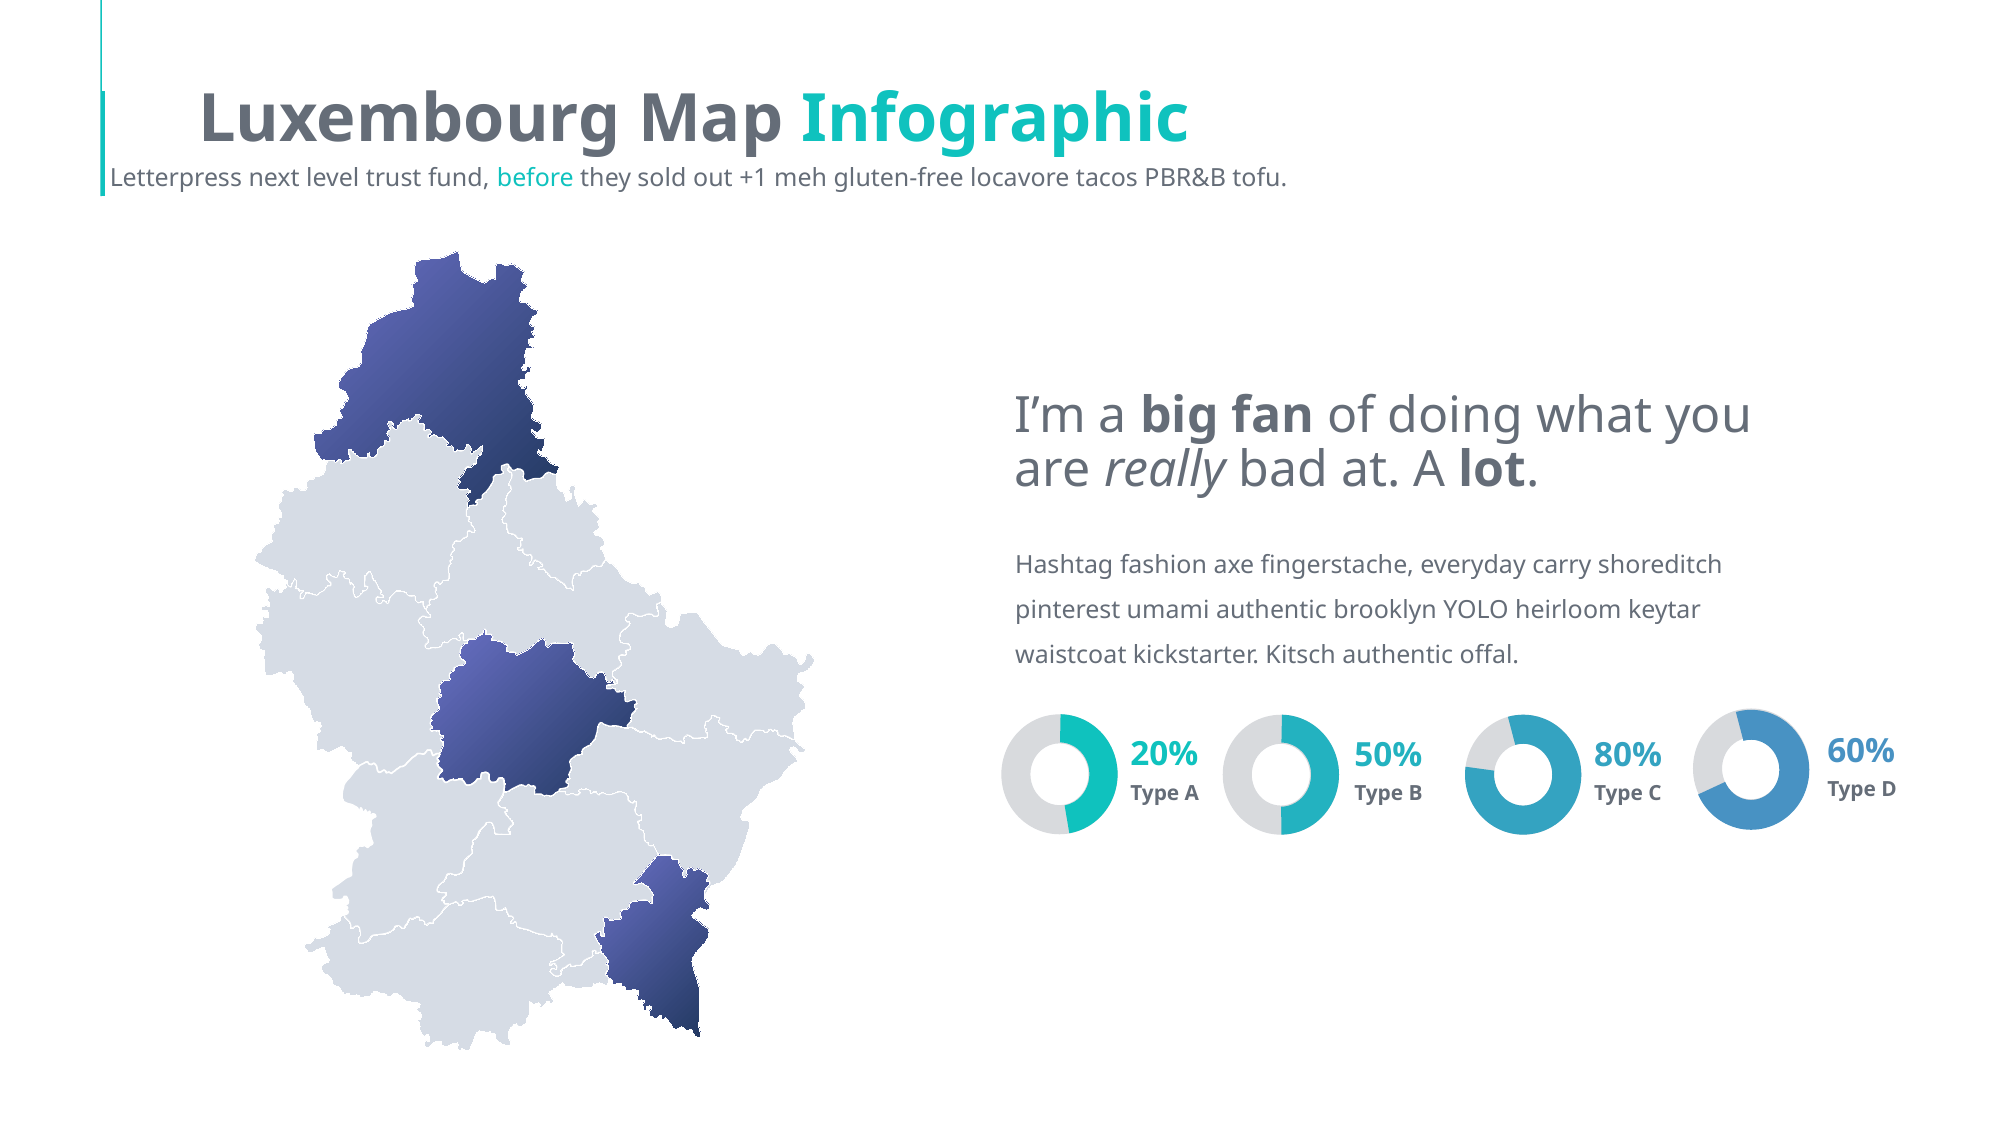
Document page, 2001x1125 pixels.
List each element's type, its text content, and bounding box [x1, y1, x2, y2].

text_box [254, 250, 815, 1051]
text_box I’m a big fan of doing what you are really bad at. A lot. [1000, 381, 1819, 505]
text_box Luxembourg Map Infographic [183, 66, 1423, 162]
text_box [1001, 708, 1902, 835]
text_box Letterpress next level trust fund, before they sold out +1 meh gluten-free locavore tacos PBR&B tofu. [95, 154, 1310, 199]
text_box Hashtag fashion axe fingerstache, everyday carry shoreditch pinterest umami authentic brooklyn YOLO heirloom keytar waistcoat kickstarter. Kitsch authentic offal. [1000, 526, 1799, 676]
